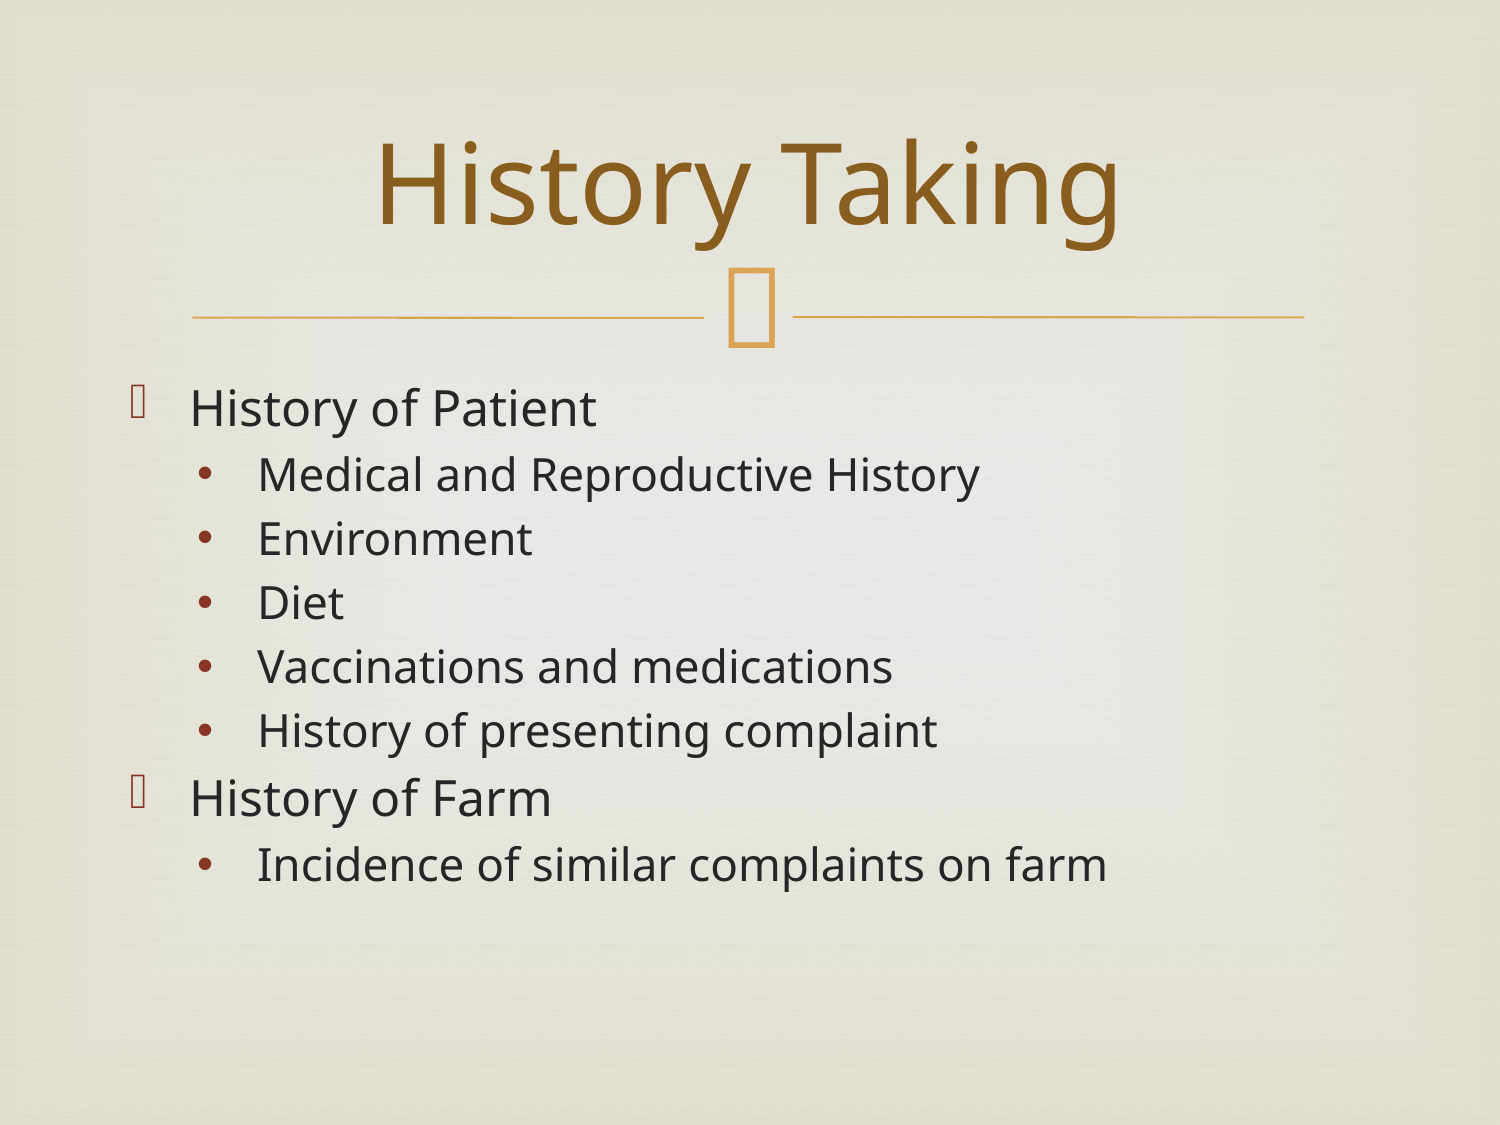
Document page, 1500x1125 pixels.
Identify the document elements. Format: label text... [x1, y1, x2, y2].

title History Taking [112, 93, 1386, 267]
list History of Patient Medical and Reproductive History Environment Diet Vaccinations and medications History of presenting complaint History of Farm Incidence of similar complaints on farm [114, 368, 1386, 1005]
